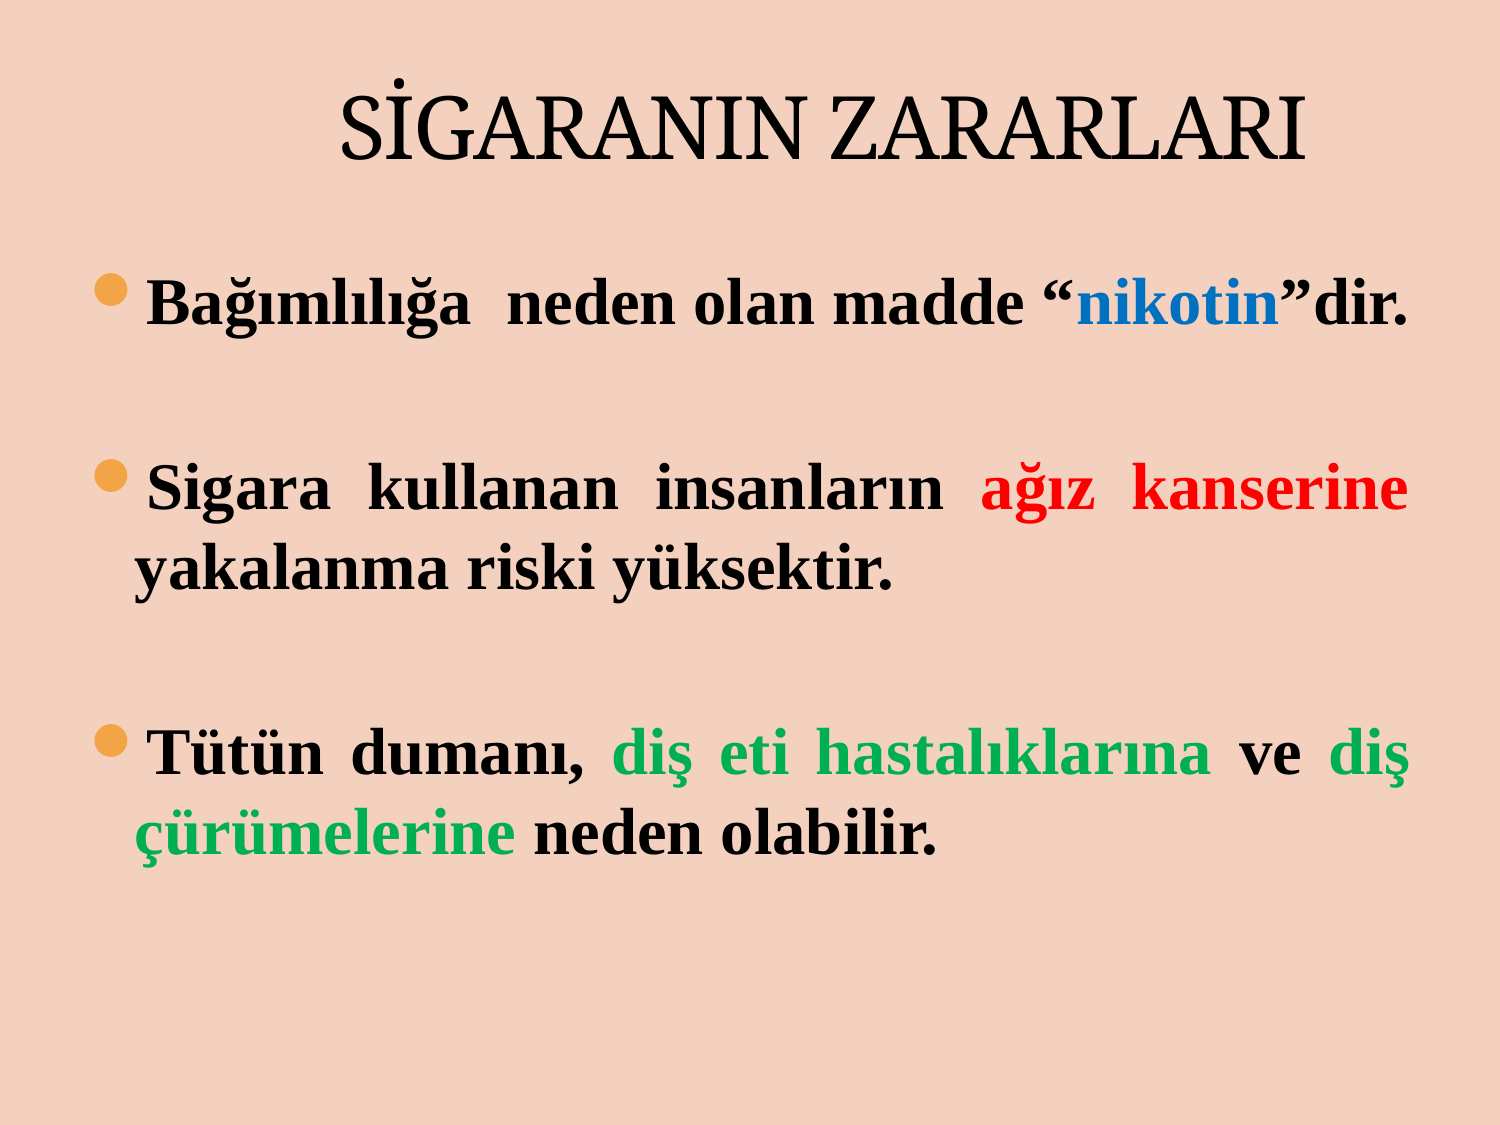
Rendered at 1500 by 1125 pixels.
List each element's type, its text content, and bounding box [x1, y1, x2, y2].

list Bağımlılığa neden olan madde “nikotin”dir. Sigara kullanan insanların ağız kanserine yakalanma riski yüksektir. Tütün dumanı, diş eti hastalıklarına ve diş çürümelerine neden olabilir. [75, 249, 1425, 1000]
title SİGARANIN ZARARLARI [74, 24, 1425, 185]
